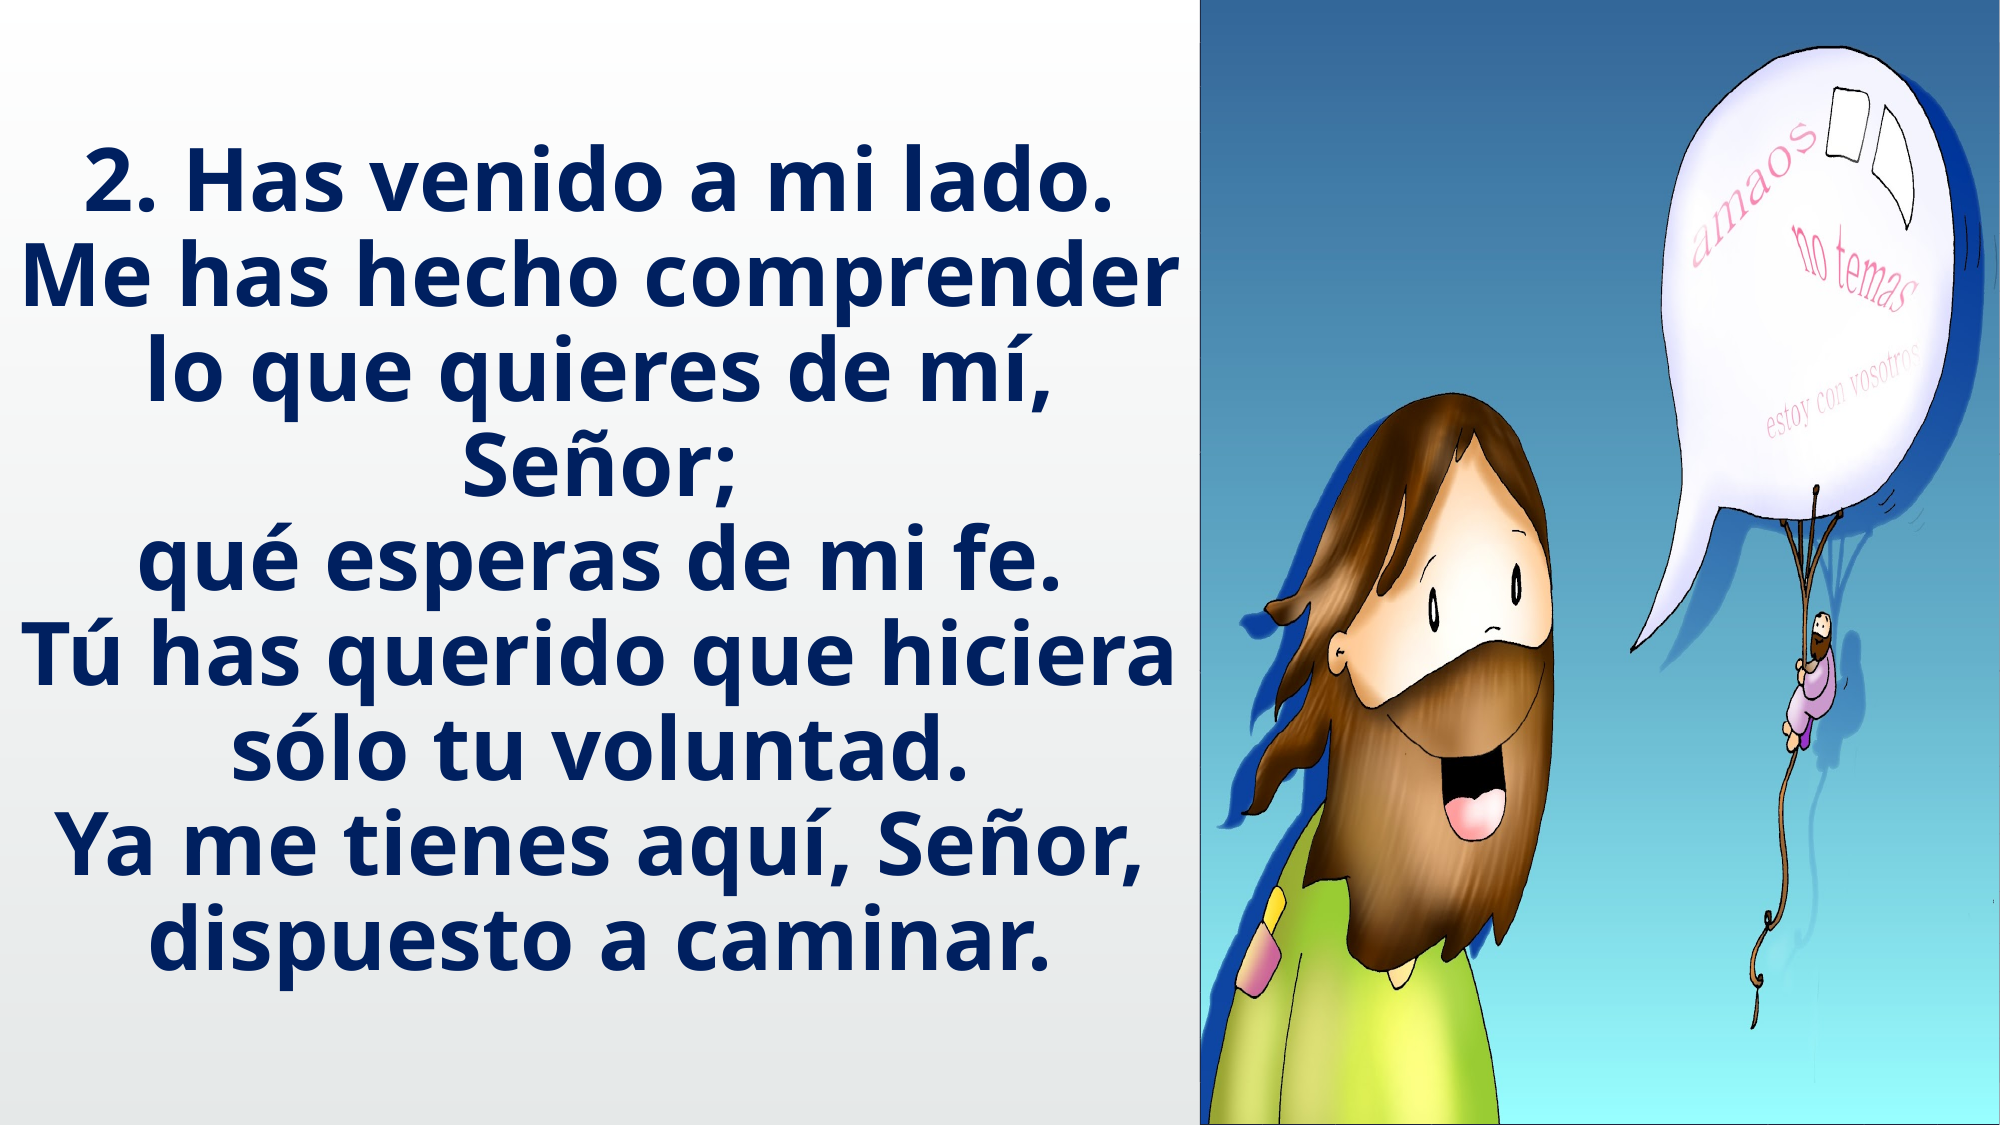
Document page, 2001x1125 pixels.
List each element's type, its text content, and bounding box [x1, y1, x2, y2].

title 2. Has venido a mi lado. Me has hecho comprender lo que quieres de mí, Señor; qué esperas de mi fe. Tú has querido que hiciera sólo tu voluntad. Ya me tienes aquí, Señor, dispuesto a caminar. [0, 0, 1201, 1125]
picture [1200, 0, 2000, 1124]
